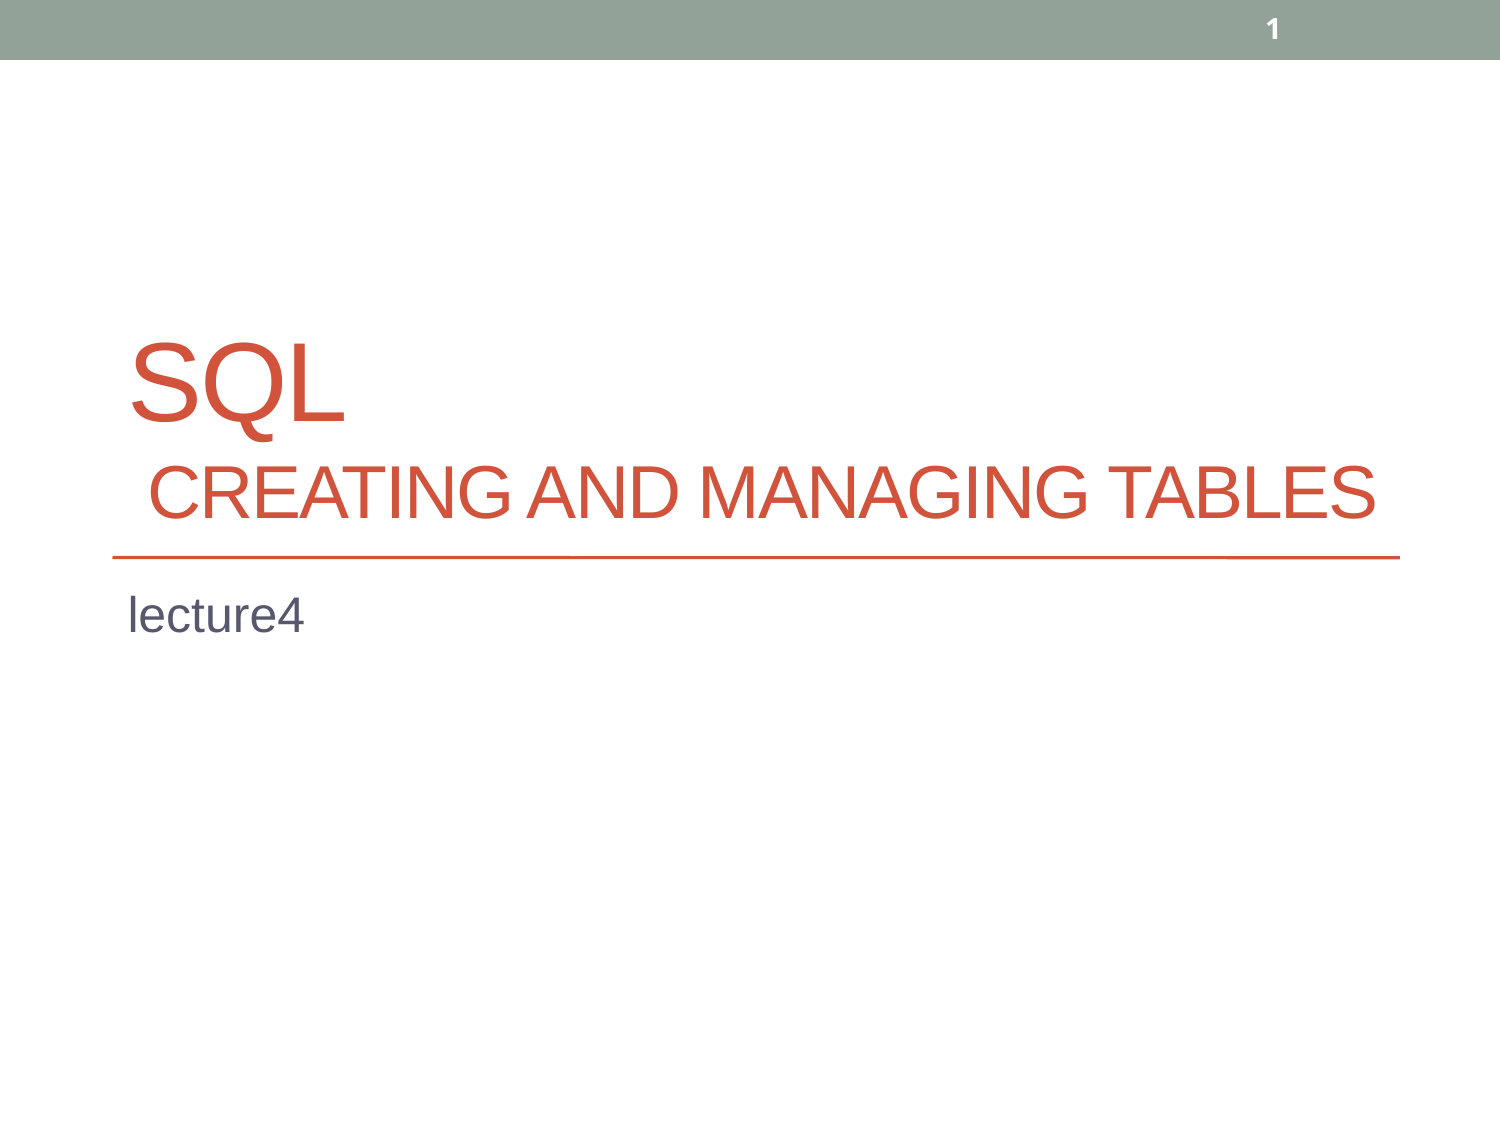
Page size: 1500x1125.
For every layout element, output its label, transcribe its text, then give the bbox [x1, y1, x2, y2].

subtitle lecture4 [112, 575, 1163, 863]
title SQL Creating and Managing Tables [112, 224, 1400, 542]
slide_number 1 [1250, 3, 1425, 57]
